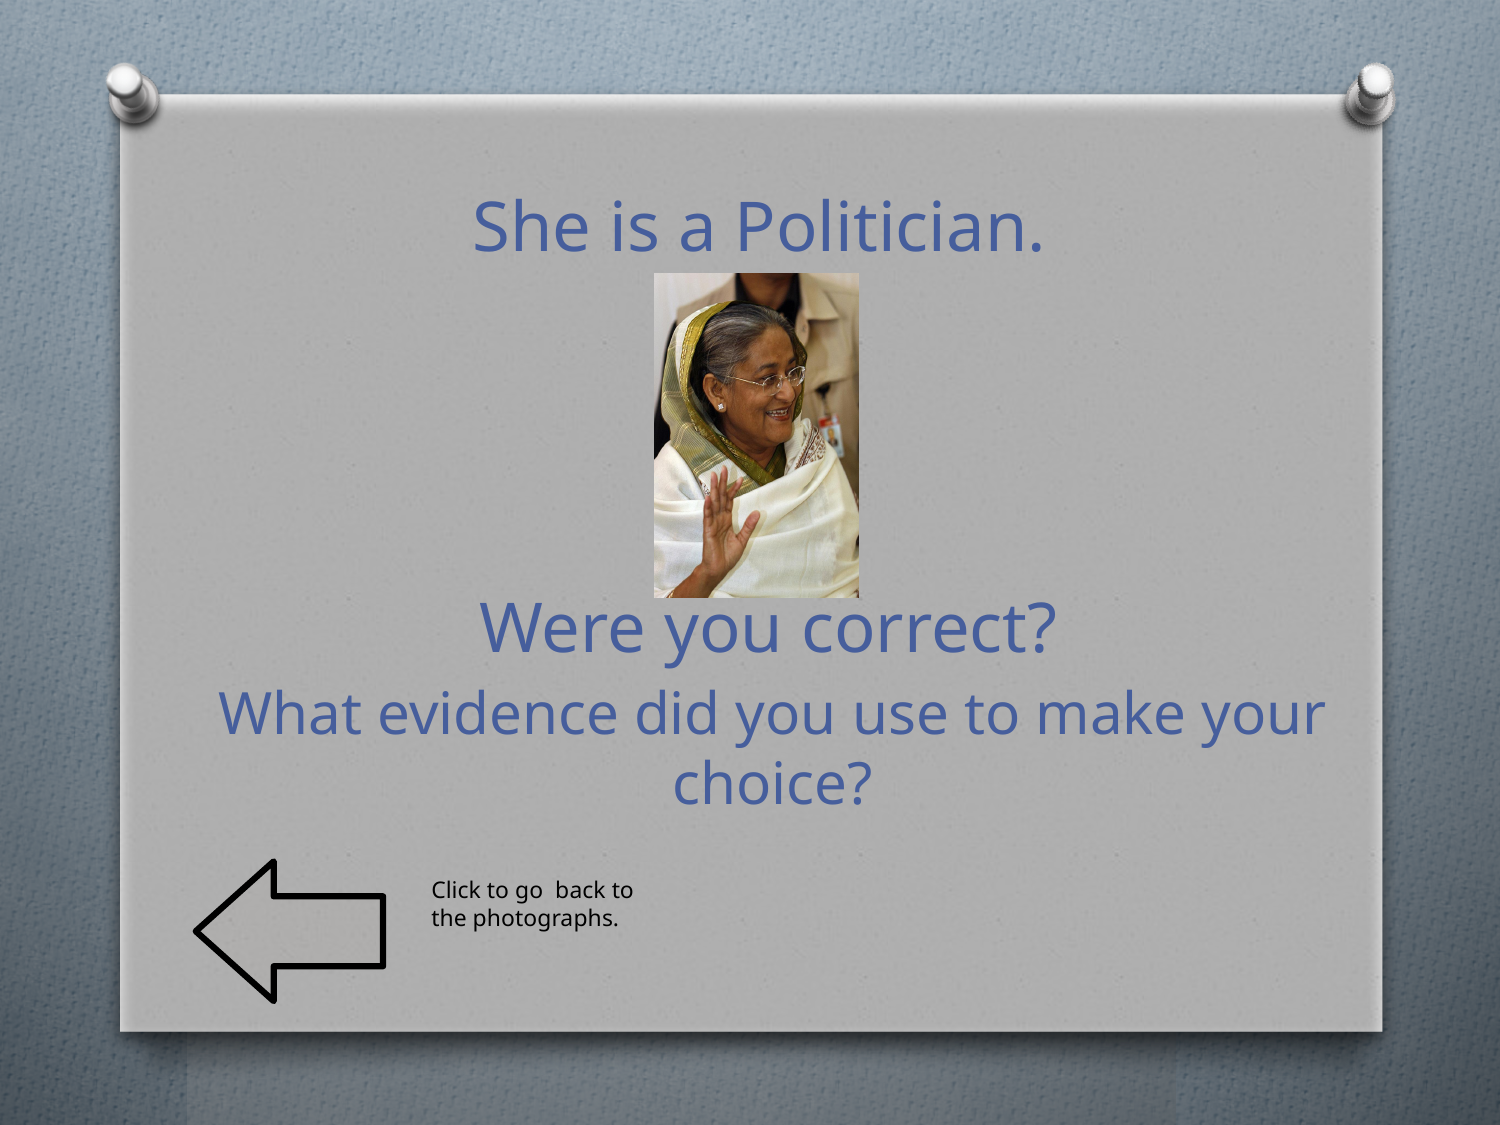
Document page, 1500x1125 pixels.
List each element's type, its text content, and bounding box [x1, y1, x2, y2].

text_box Were you correct? [365, 577, 1172, 669]
picture [1317, 35, 1439, 156]
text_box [182, 869, 655, 993]
text_box What evidence did you use to make your choice? [196, 669, 1349, 823]
picture [654, 273, 859, 598]
text_box She is a Politician. [0, 176, 1500, 272]
picture [75, 31, 197, 152]
